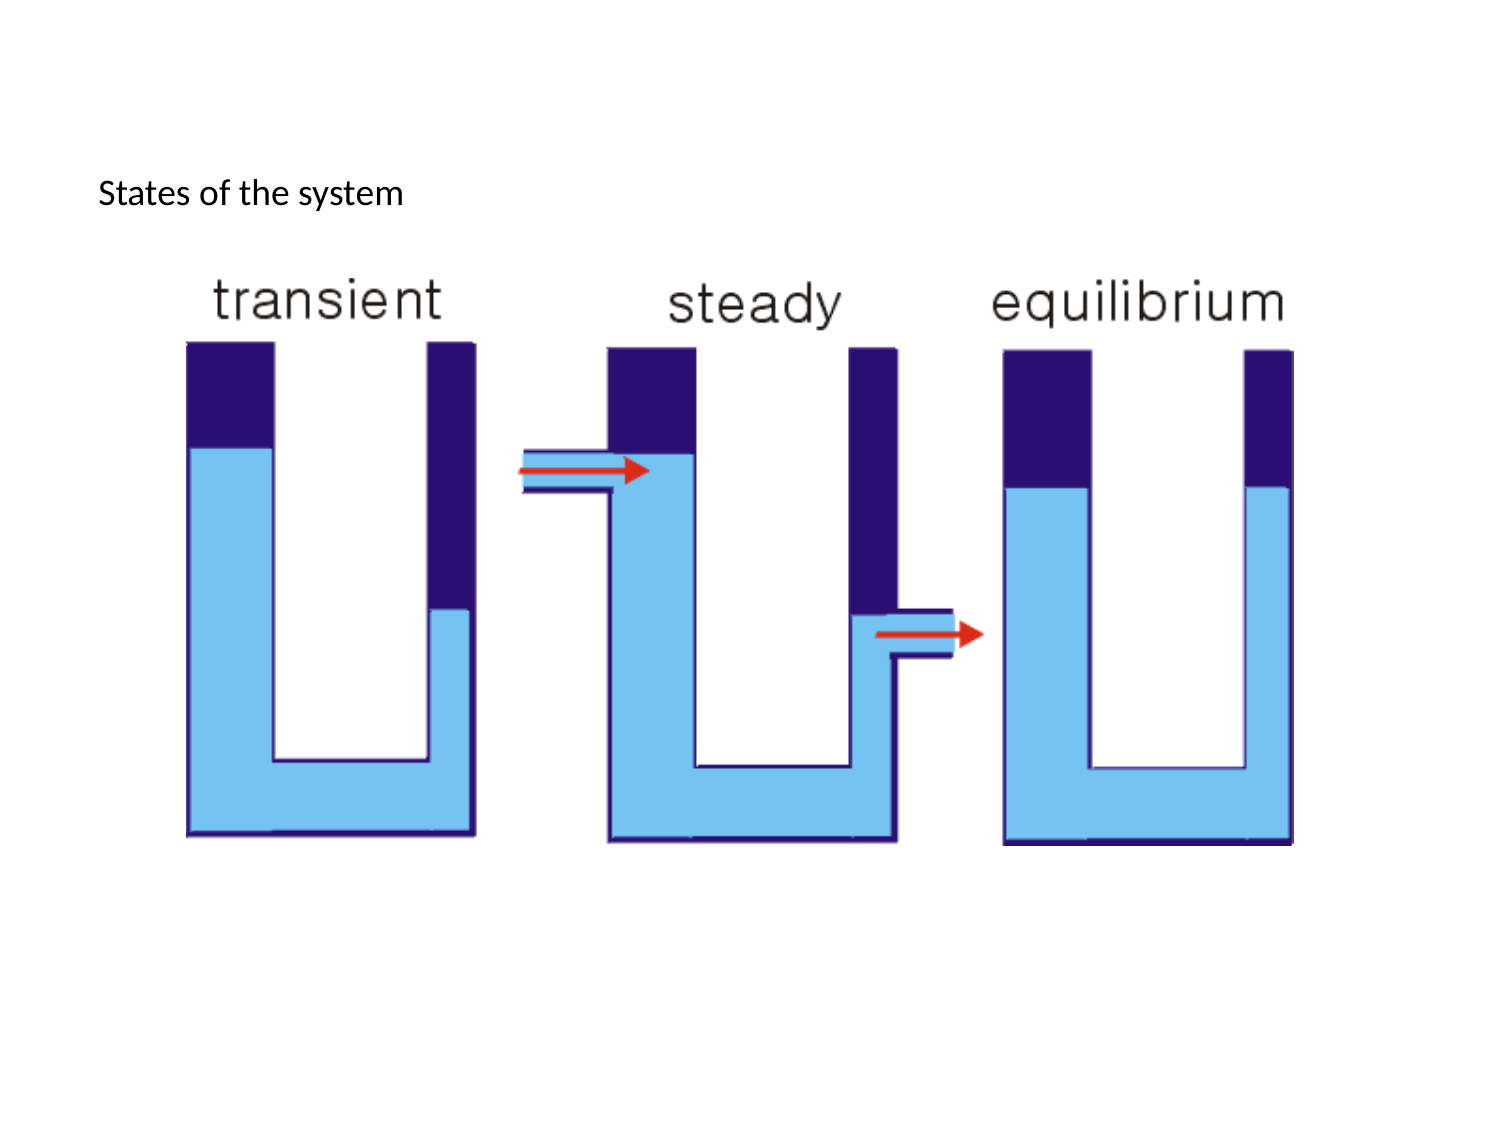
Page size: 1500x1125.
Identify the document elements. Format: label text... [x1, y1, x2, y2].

picture [186, 278, 1294, 846]
text_box States of the system [83, 160, 420, 221]
